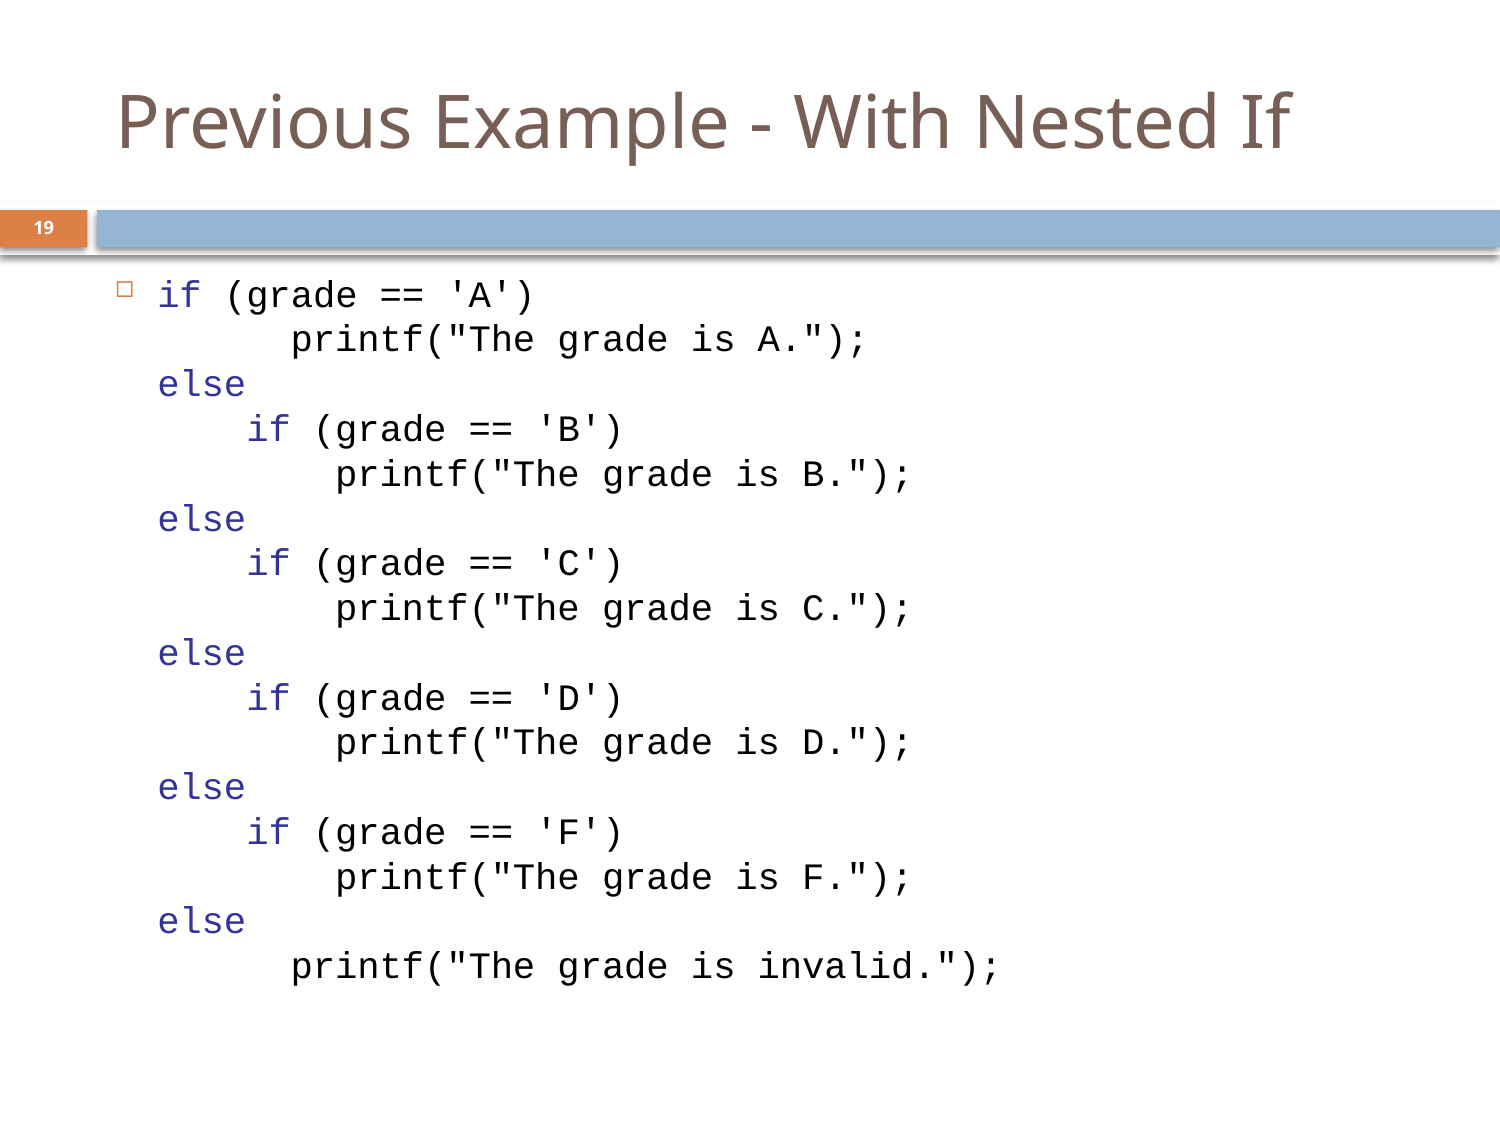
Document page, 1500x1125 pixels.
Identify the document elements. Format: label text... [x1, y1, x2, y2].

list if (grade == 'A') printf("The grade is A."); else if (grade == 'B') printf("The grade is B."); else if (grade == 'C') printf("The grade is C."); else if (grade == 'D') printf("The grade is D."); else if (grade == 'F') printf("The grade is F."); else printf("The grade is invalid."); [100, 262, 1438, 1000]
title Previous Example - With Nested If [100, 37, 1438, 200]
slide_number 19 [0, 208, 88, 249]
